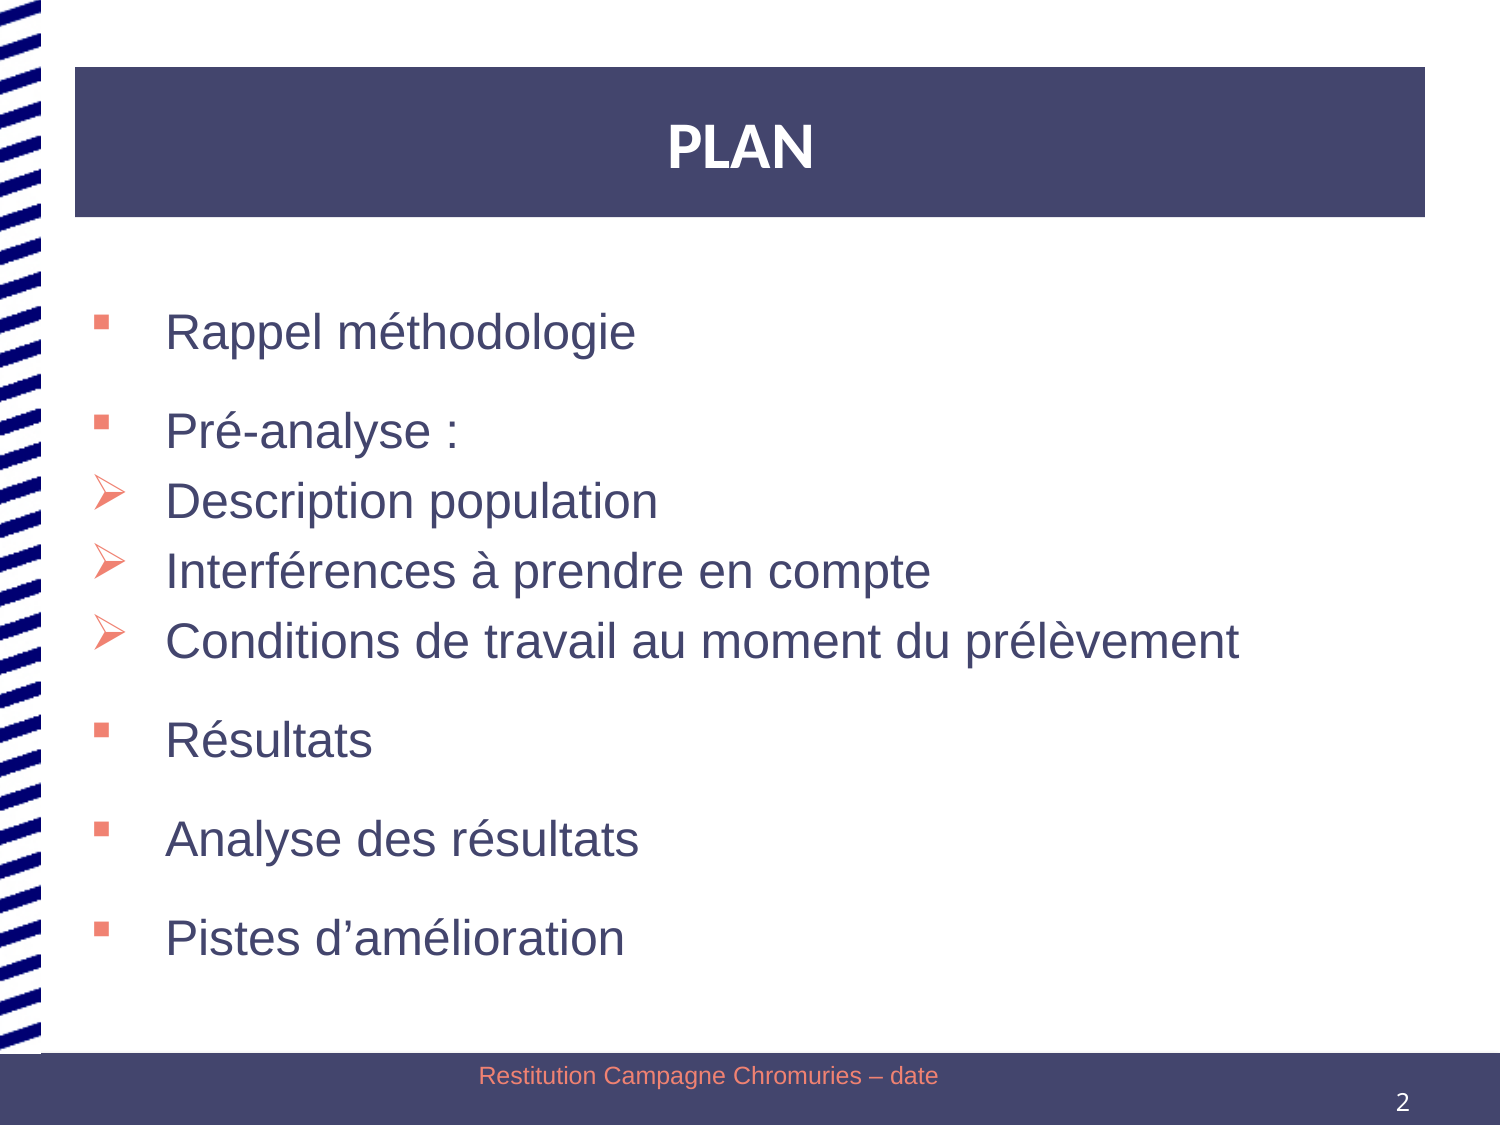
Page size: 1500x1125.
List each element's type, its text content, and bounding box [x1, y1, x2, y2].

picture [0, 0, 41, 1054]
title PLAN [75, 67, 1425, 218]
footer Restitution Campagne Chromuries – date [456, 1044, 963, 1105]
slide_number 2 [1074, 1073, 1425, 1125]
list Rappel méthodologie Pré-analyse : Description population Interférences à prendre en compte Conditions de travail au moment du prélèvement Résultats Analyse des résultats Pistes d’amélioration [75, 251, 1425, 1013]
